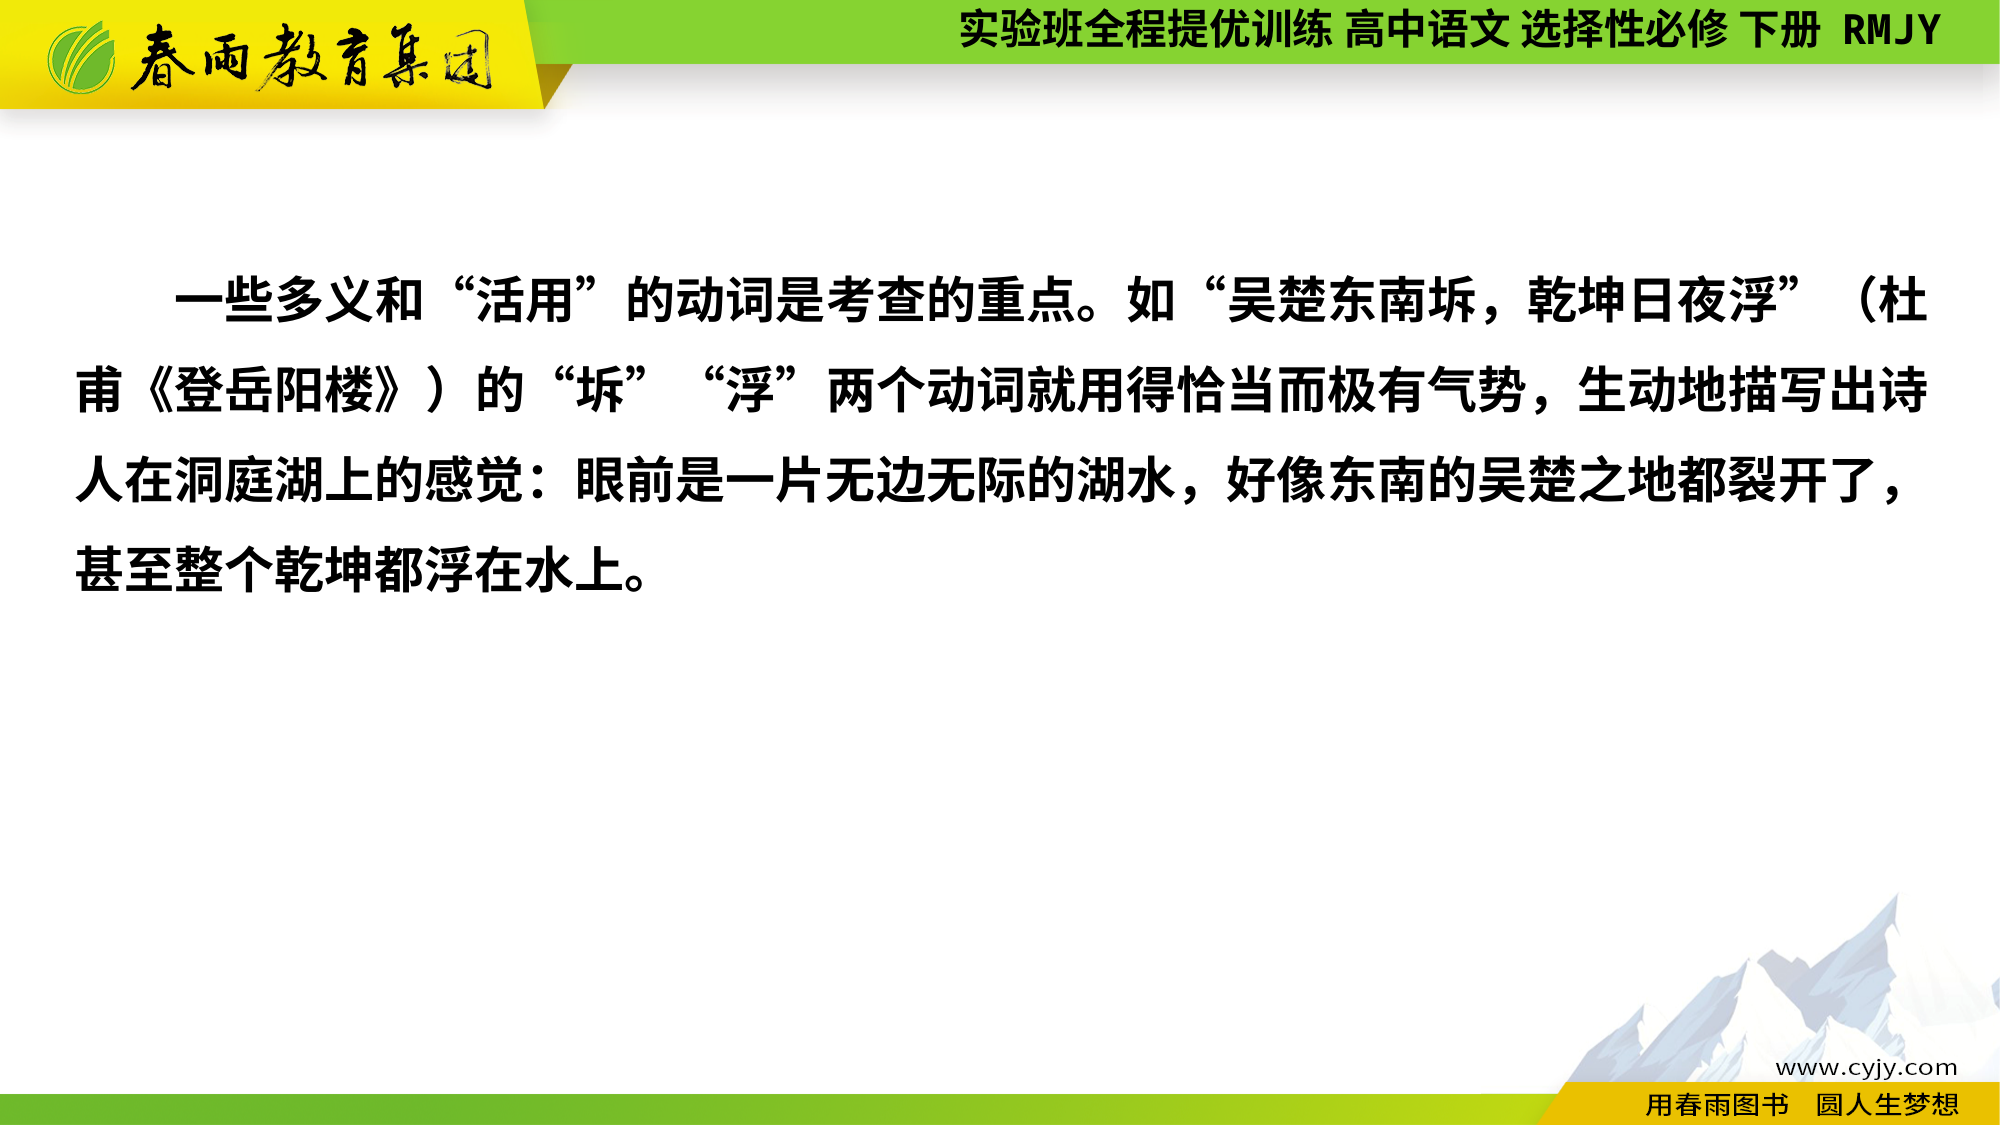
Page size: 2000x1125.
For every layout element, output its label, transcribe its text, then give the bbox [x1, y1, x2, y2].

list 一些多义和“活用”的动词是考查的重点。如“吴楚东南坼，乾坤日夜浮”（杜甫《登岳阳楼》）的“坼”“浮”两个动词就用得恰当而极有气势，生动地描写出诗人在洞庭湖上的感觉：眼前是一片无边无际的湖水，好像东南的吴楚之地都裂开了，甚至整个乾坤都浮在水上。 [59, 231, 1944, 610]
picture [0, 0, 2000, 1125]
